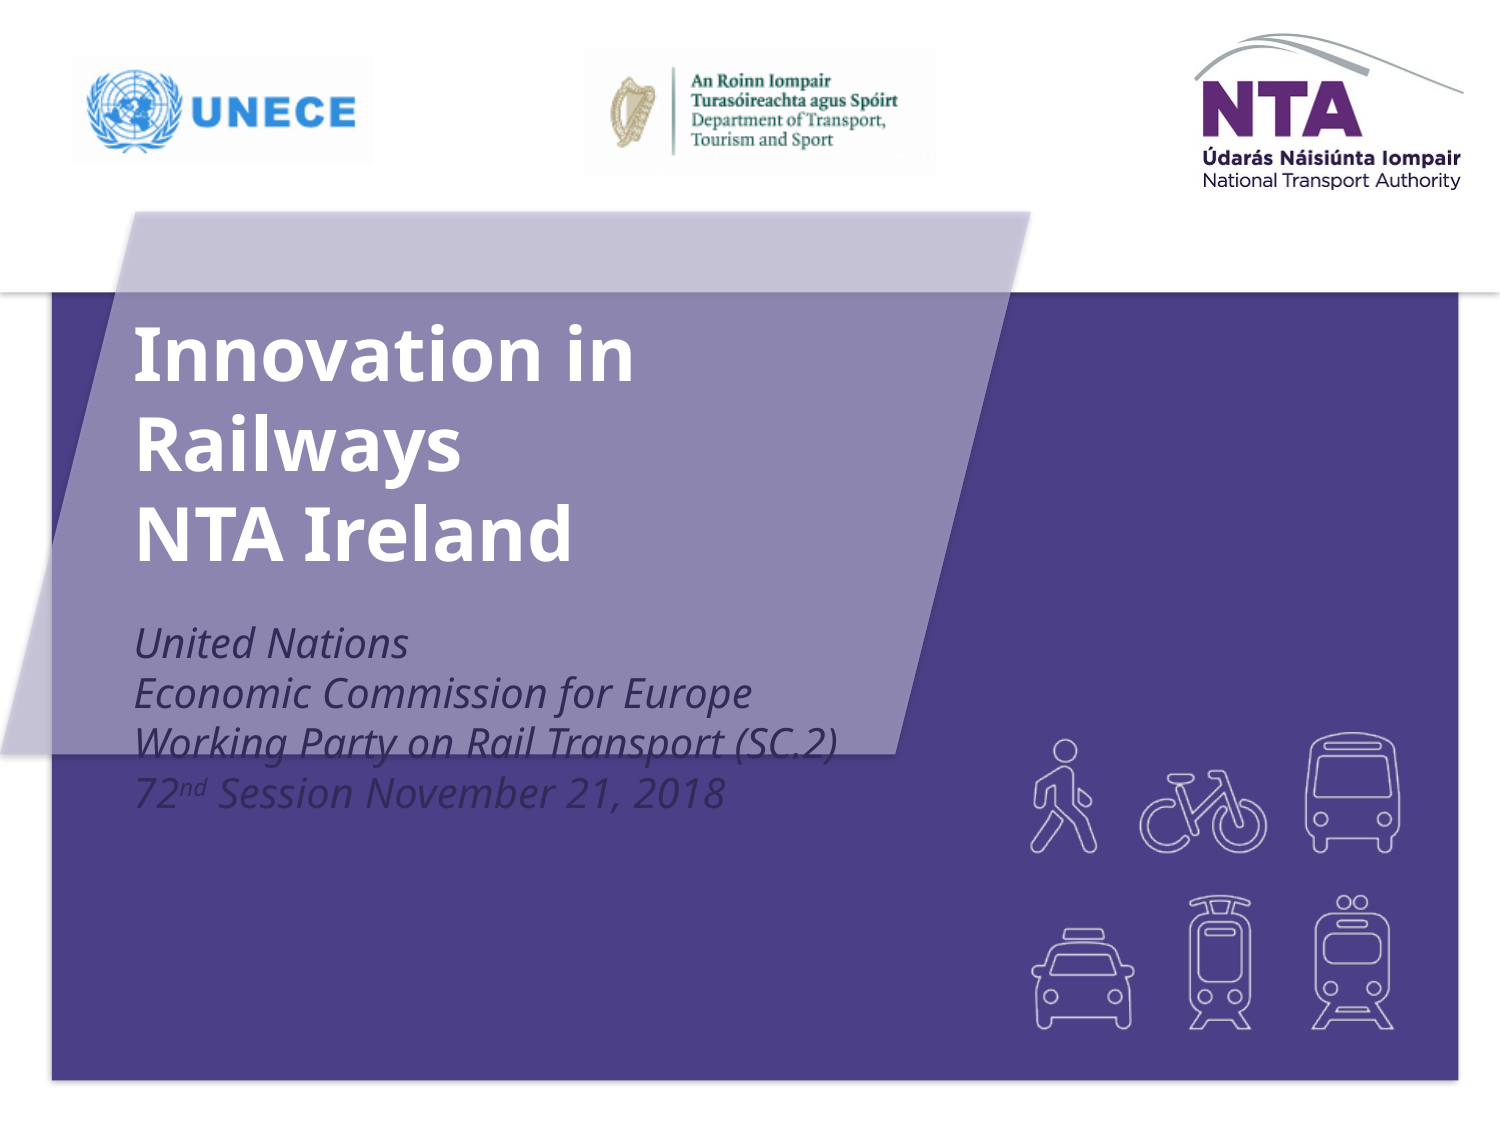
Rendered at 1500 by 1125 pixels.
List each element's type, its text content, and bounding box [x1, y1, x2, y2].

picture [999, 706, 1433, 1070]
text_box [51, 302, 1459, 1081]
text_box [0, 210, 1032, 756]
picture [73, 56, 374, 167]
picture [1194, 32, 1464, 190]
text_box [0, 0, 1500, 293]
text_box Innovation in Railways NTA Ireland United Nations Economic Commission for Europe Working Party on Rail Transport (SC.2) 72nd Session November 21, 2018 [118, 299, 942, 825]
picture [583, 46, 937, 176]
